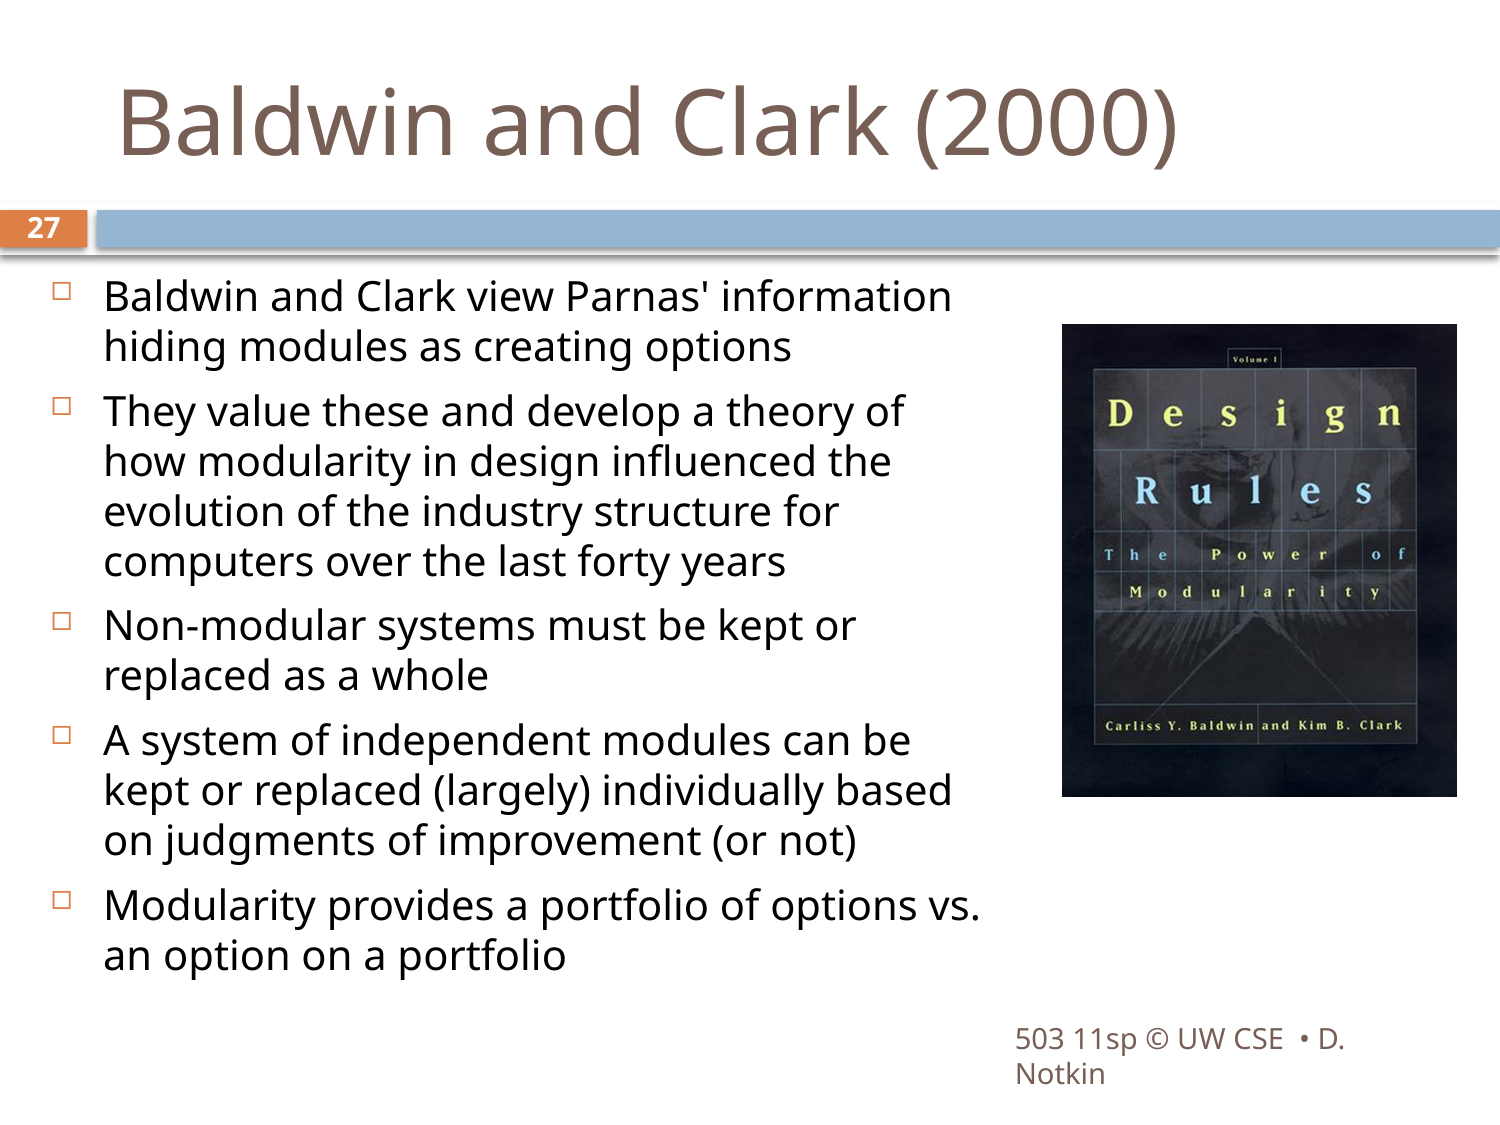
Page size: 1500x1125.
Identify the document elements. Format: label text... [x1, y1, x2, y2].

list Baldwin and Clark view Parnas' information hiding modules as creating options They value these and develop a theory of how modularity in design influenced the evolution of the industry structure for computers over the last forty years Non-modular systems must be kept or replaced as a whole A system of independent modules can be kept or replaced (largely) individually based on judgments of improvement (or not) Modularity provides a portfolio of options vs. an option on a portfolio [35, 262, 1000, 1000]
slide_number 27 [0, 208, 88, 249]
slide_number 503 11sp © UW CSE • D. Notkin [999, 1025, 1438, 1085]
picture [1062, 324, 1458, 798]
title Baldwin and Clark (2000) [100, 37, 1438, 200]
